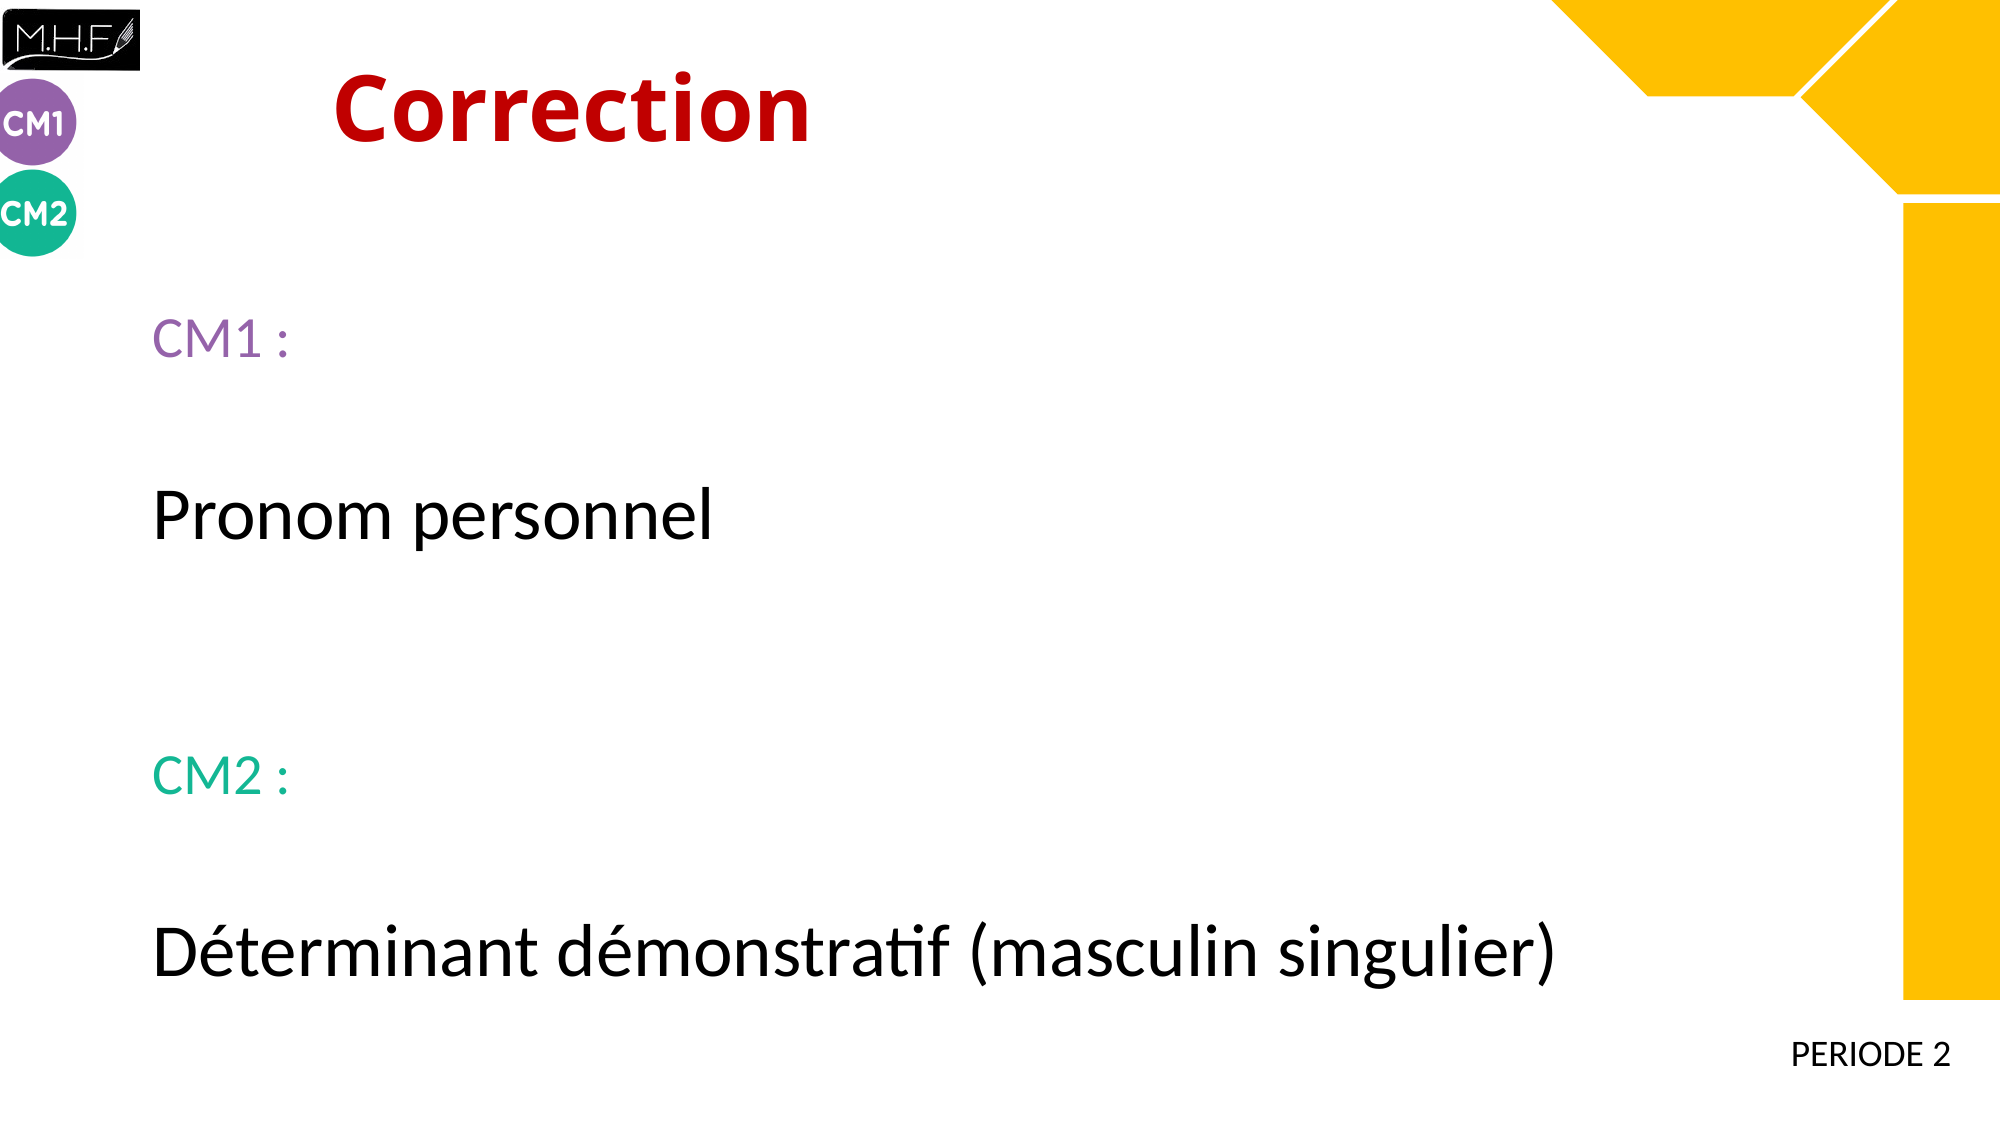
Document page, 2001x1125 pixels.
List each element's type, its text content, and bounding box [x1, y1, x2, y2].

title Correction [316, 3, 1863, 221]
text_box [1902, 202, 2000, 1001]
text_box [1549, 0, 1892, 98]
picture [0, 7, 140, 259]
list CM1 : Pronom personnel CM2 : Déterminant démonstratif (masculin singulier) [137, 299, 1863, 1037]
text_box [1799, 0, 2000, 196]
text_box PERIODE 2 [1362, 1021, 1967, 1125]
